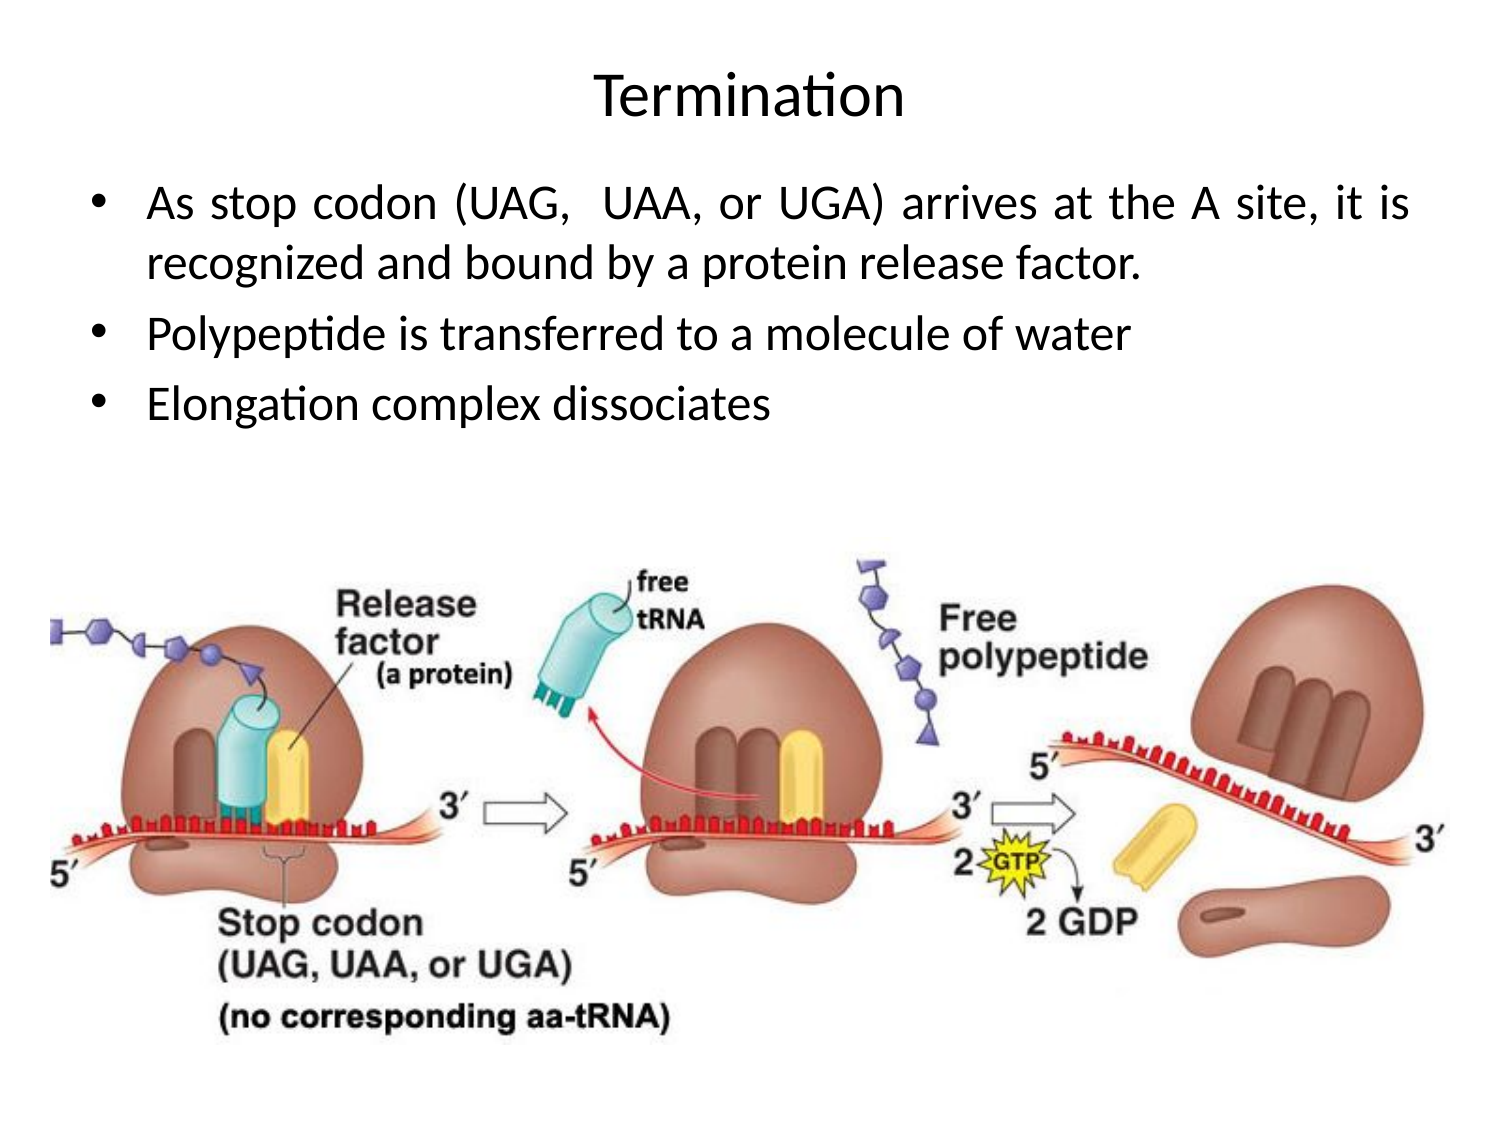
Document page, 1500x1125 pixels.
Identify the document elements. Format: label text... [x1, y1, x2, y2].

title Termination [75, 45, 1425, 138]
picture [49, 537, 1451, 1045]
list As stop codon (UAG, UAA, or UGA) arrives at the A site, it is recognized and bound by a protein release factor. Polypeptide is transferred to a molecule of water Elongation complex dissociates [75, 162, 1425, 475]
